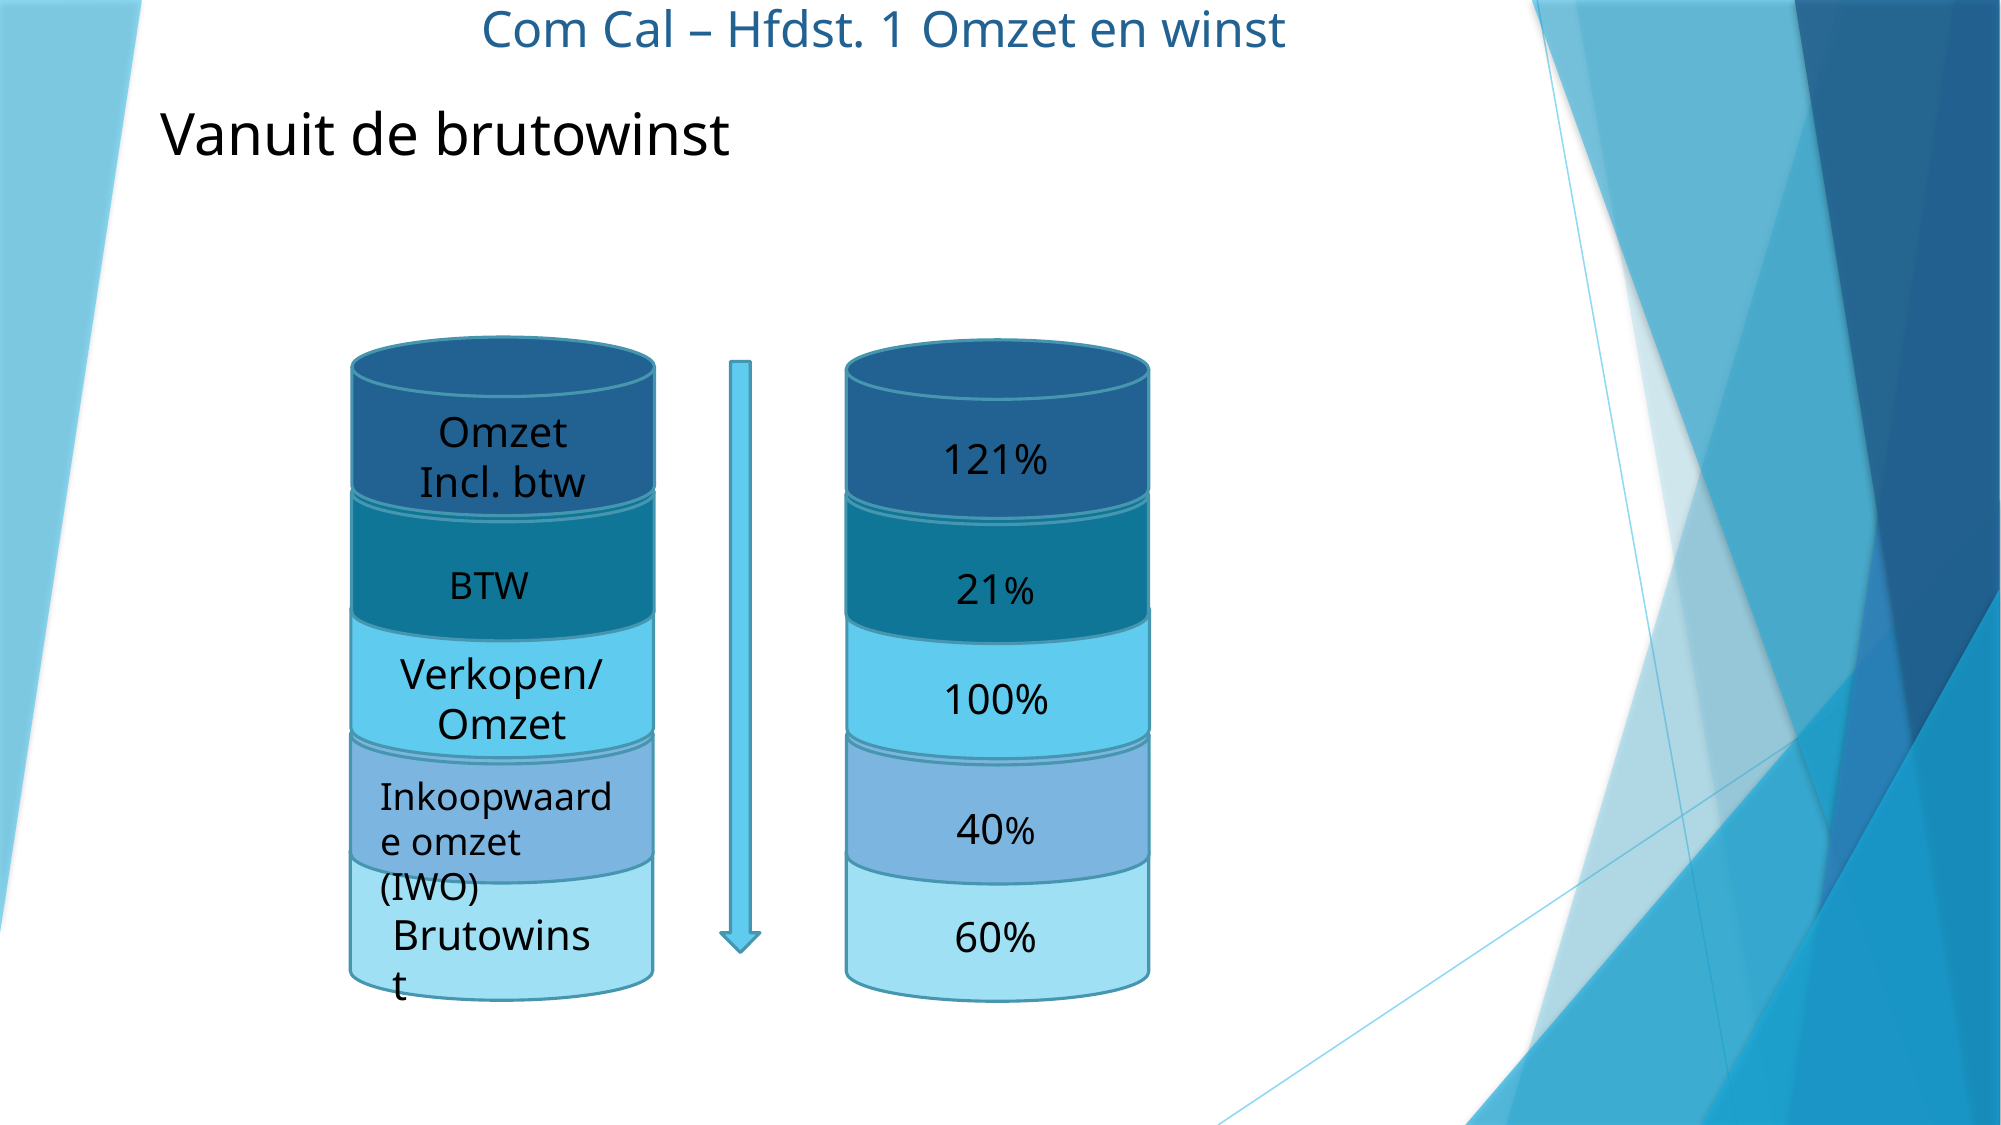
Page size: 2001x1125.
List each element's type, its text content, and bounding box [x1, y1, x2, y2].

text_box Verkopen/Omzet [385, 640, 618, 756]
text_box Omzet Incl. btw [386, 398, 619, 514]
text_box Inkoopwaarde omzet (IWO) [365, 765, 636, 916]
text_box [844, 855, 1151, 1003]
text_box 40% [861, 795, 1132, 861]
text_box Brutowinst [377, 916, 610, 1017]
text_box [844, 338, 1151, 520]
text_box 21% [860, 555, 1131, 620]
text_box [845, 609, 1152, 761]
text_box [574, 614, 656, 749]
text_box [435, 514, 572, 518]
text_box [844, 732, 1151, 886]
text_box 100% [879, 665, 1113, 731]
text_box [719, 359, 762, 954]
text_box [349, 489, 656, 643]
text_box [348, 731, 655, 869]
text_box BTW [434, 554, 618, 615]
text_box [348, 854, 377, 990]
text_box [350, 335, 657, 507]
text_box [610, 856, 655, 993]
text_box Vanuit de brutowinst [146, 89, 768, 175]
text_box 121% [879, 425, 1112, 490]
text_box [349, 612, 432, 749]
text_box 60% [879, 903, 1112, 968]
text_box Com Cal – Hfdst. 1 Omzet en winst [0, 0, 1769, 66]
text_box [844, 492, 1151, 646]
text_box [433, 756, 572, 760]
